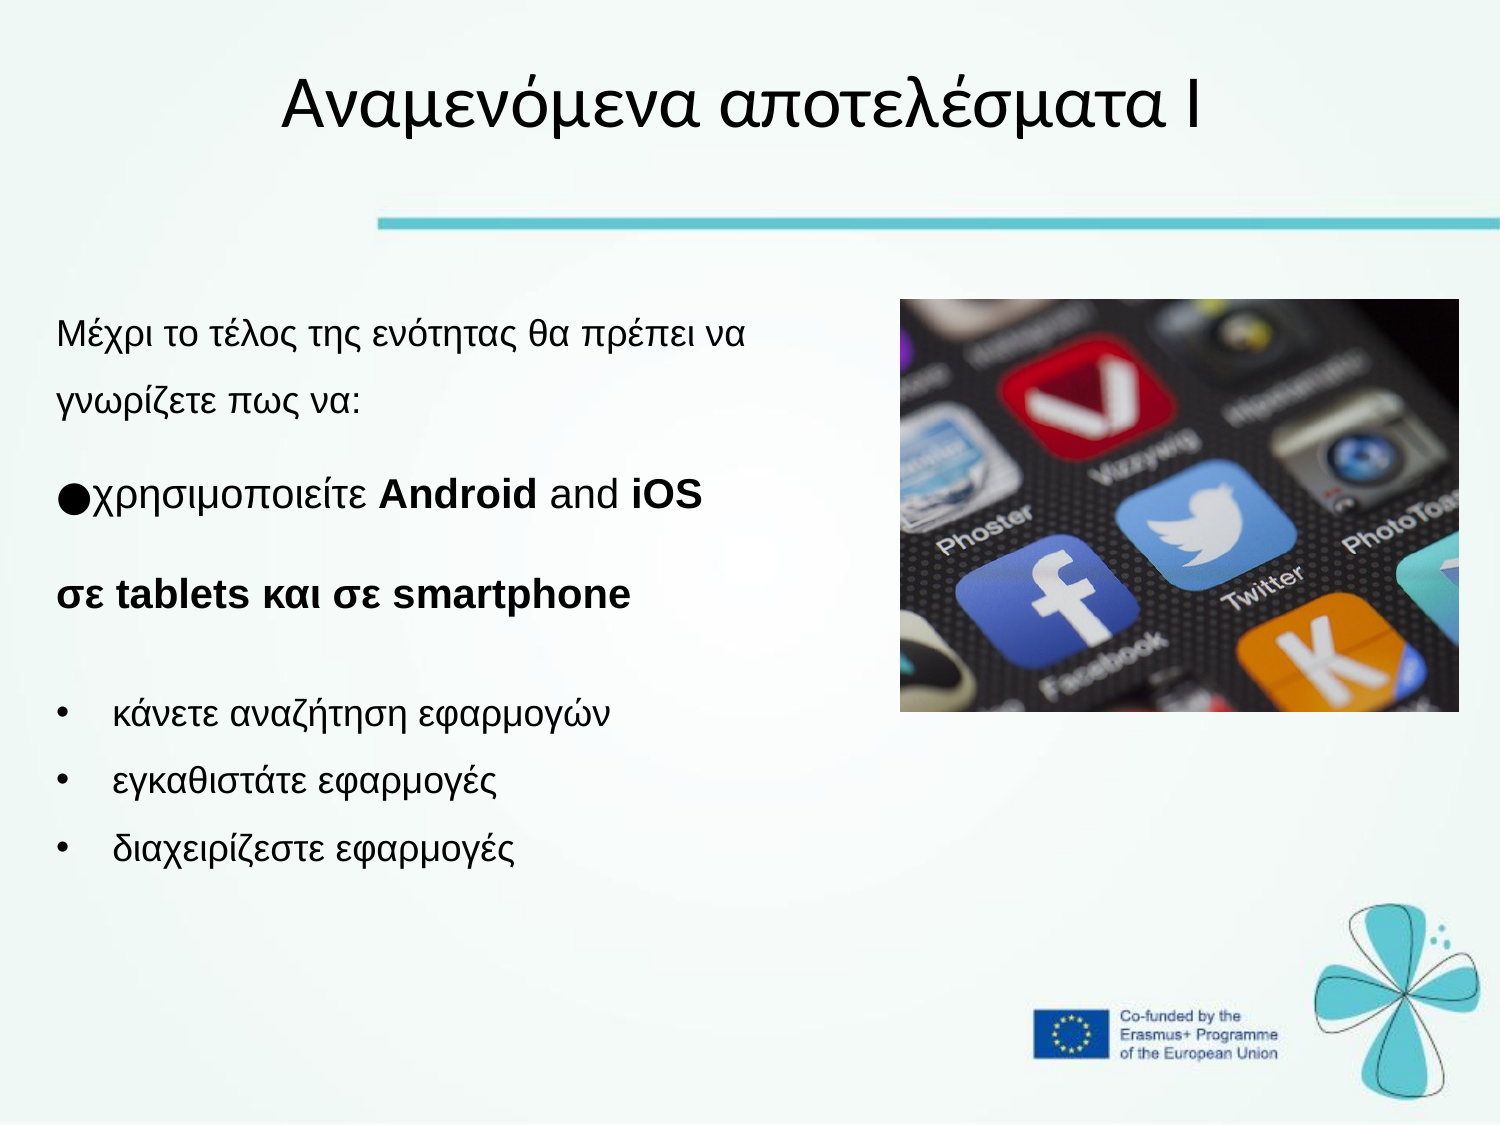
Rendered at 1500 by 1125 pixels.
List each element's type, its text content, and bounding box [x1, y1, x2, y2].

text_box Μέχρι το τέλος της ενότητας θα πρέπει να γνωρίζετε πως να: χρησιμοποιείτε Android and iOS σε tablets και σε smartphone κάνετε αναζήτηση εφαρμογών εγκαθιστάτε εφαρμογές διαχειρίζεστε εφαρμογές [41, 278, 1481, 1044]
text_box Αναμενόμενα αποτελέσματα Ι [266, 45, 1500, 150]
picture [0, 0, 1500, 1125]
